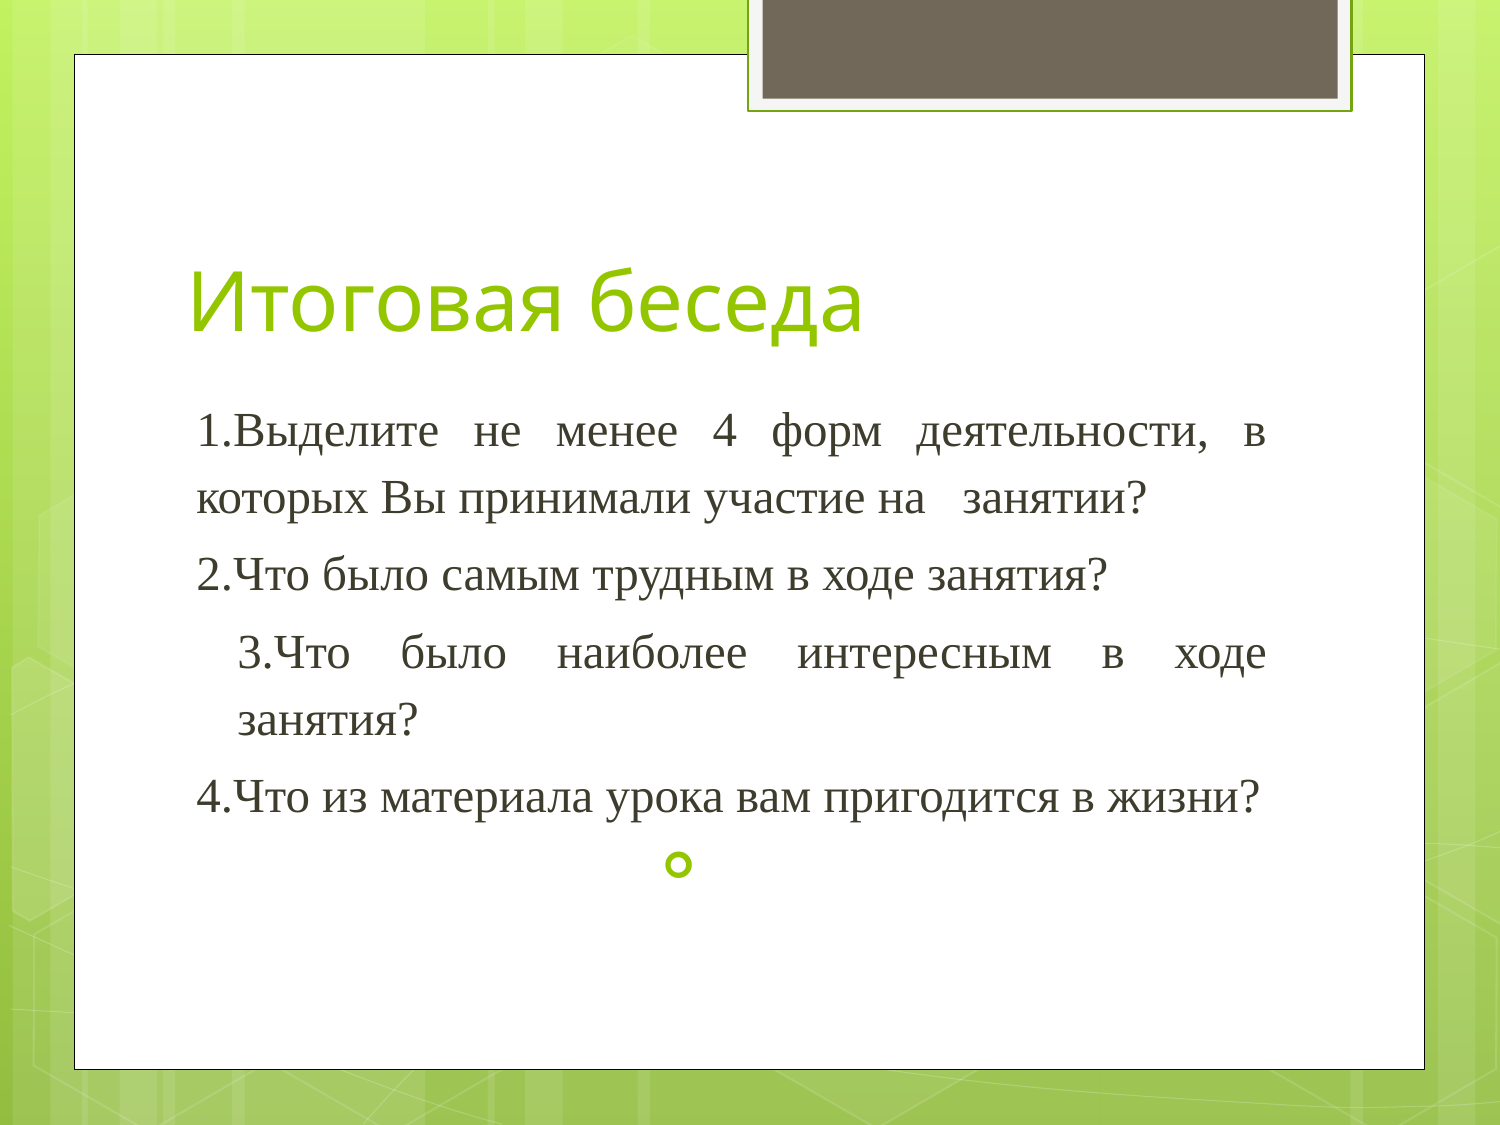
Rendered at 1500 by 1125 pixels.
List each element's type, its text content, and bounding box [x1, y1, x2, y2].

list 1.Выделите не менее 4 форм деятельности, в которых Вы принимали участие на занятии? 2.Что было самым трудным в ходе занятия? 3.Что было наиболее интересным в ходе занятия? 4.Что из материала урока вам пригодится в жизни? [171, 381, 1283, 957]
title Итоговая беседа [171, 168, 1324, 357]
